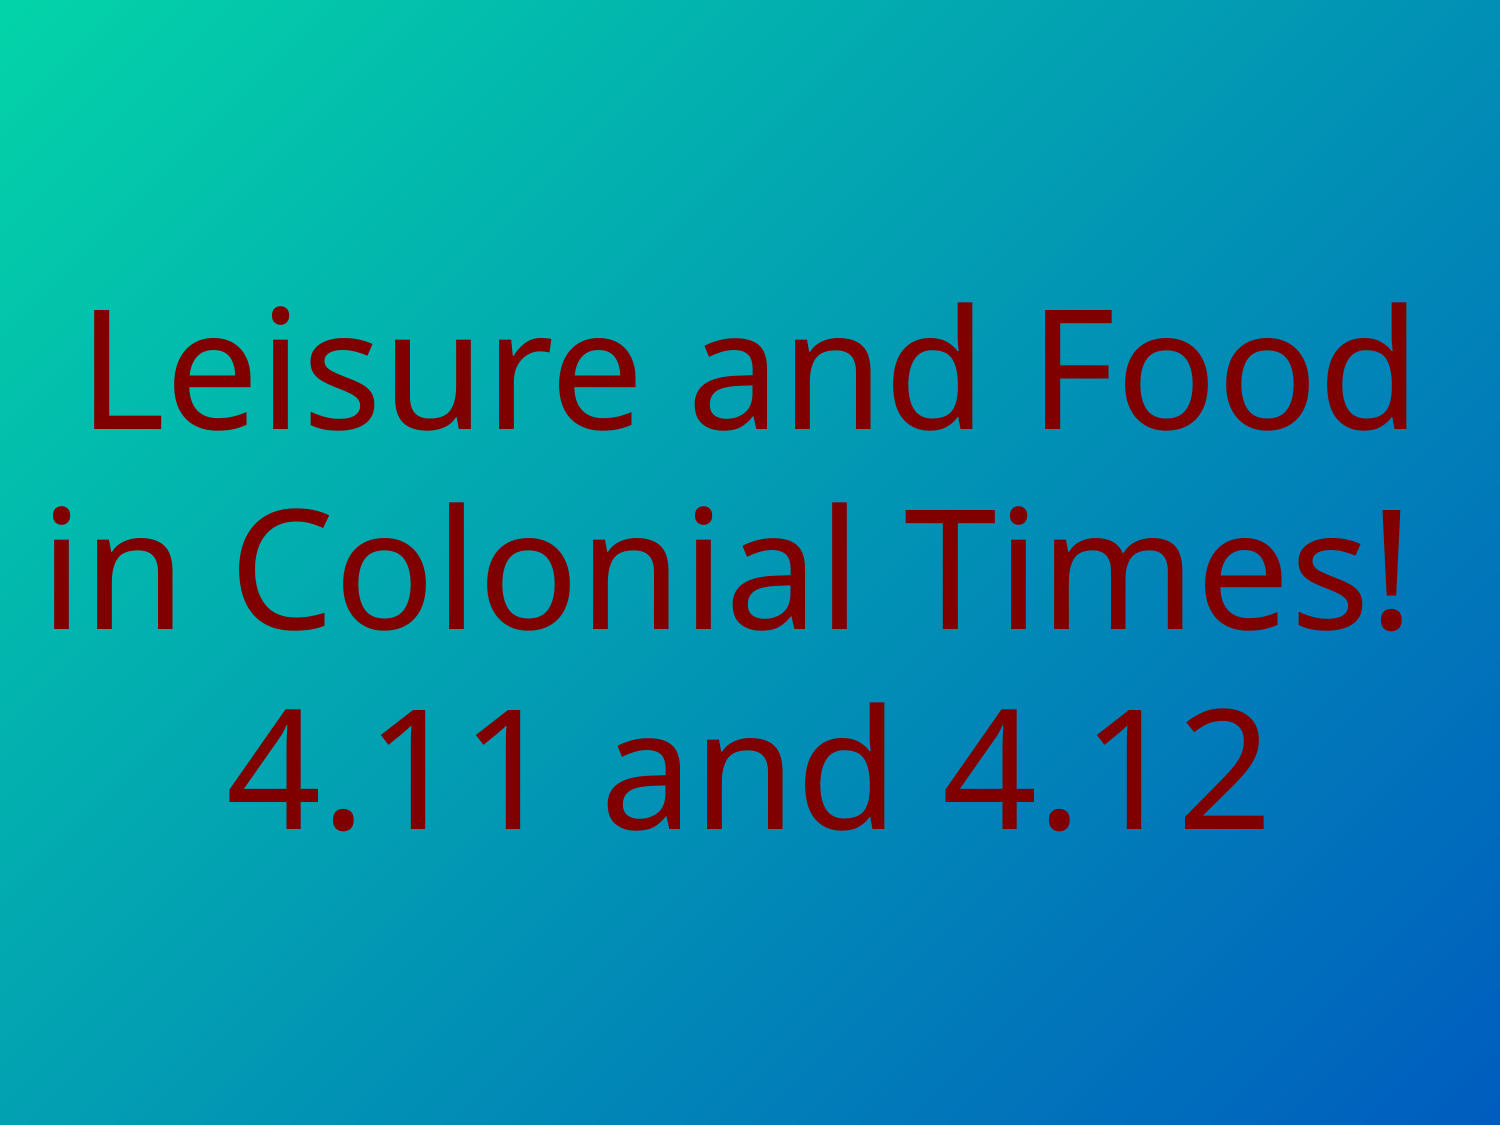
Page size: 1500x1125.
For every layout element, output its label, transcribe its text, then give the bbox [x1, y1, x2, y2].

title Leisure and Food in Colonial Times! 4.11 and 4.12 [0, 0, 1500, 1125]
